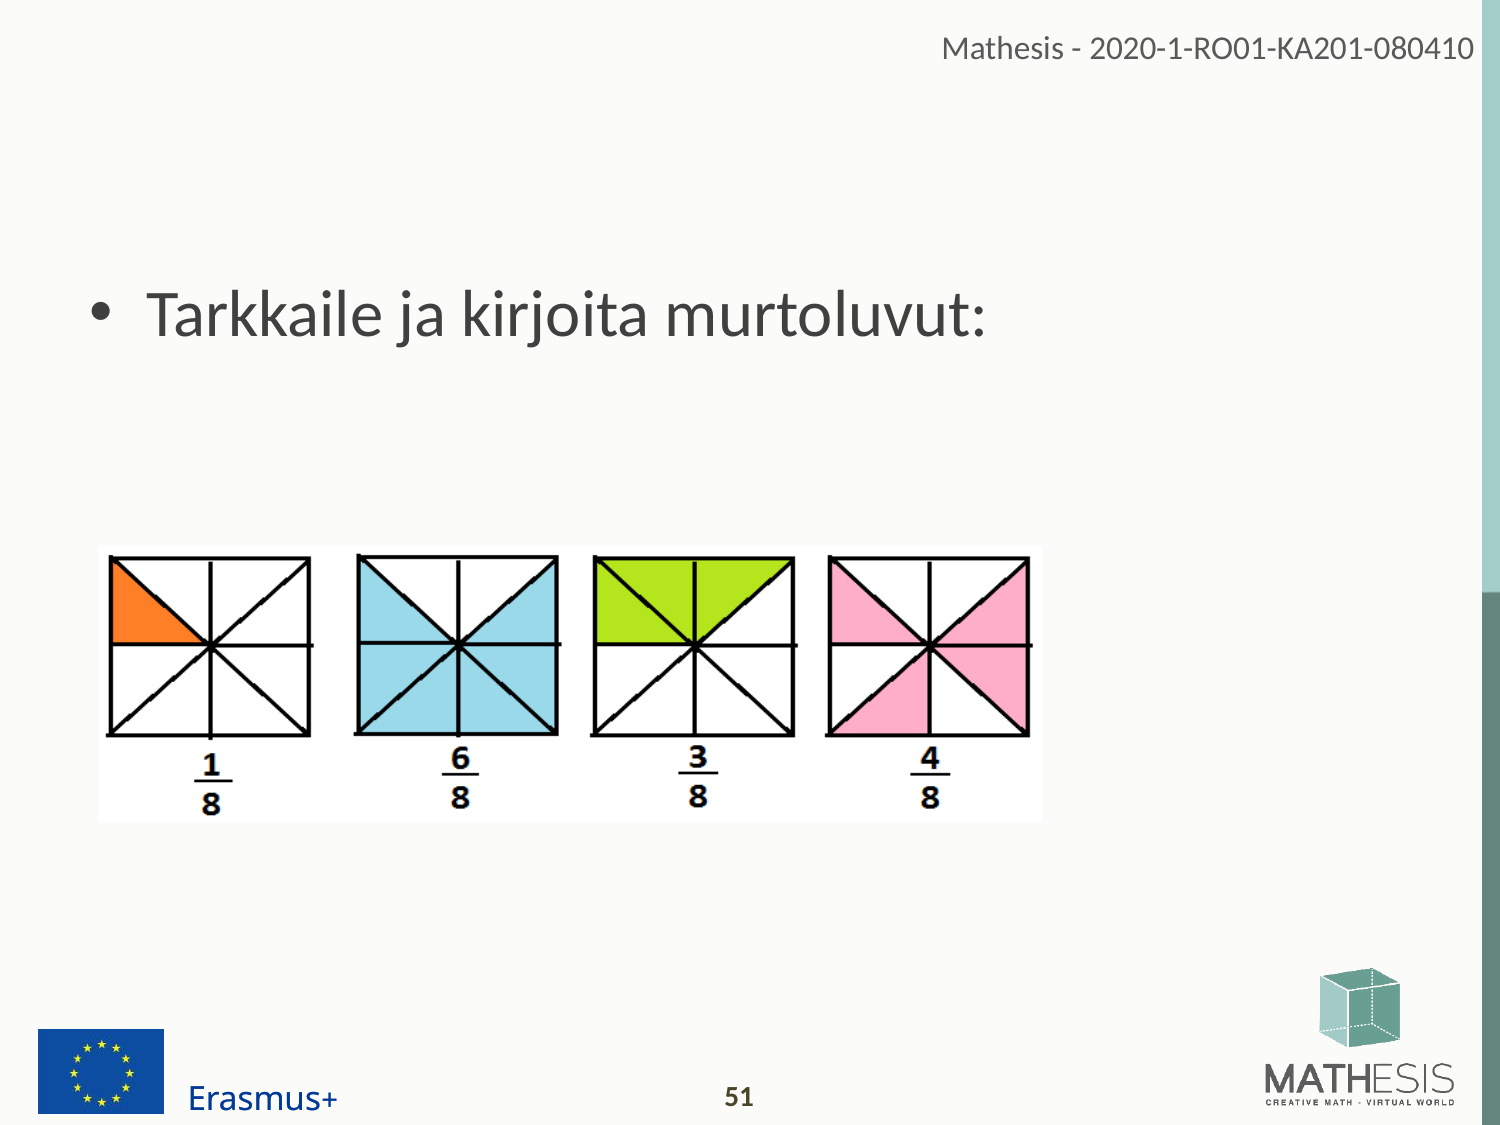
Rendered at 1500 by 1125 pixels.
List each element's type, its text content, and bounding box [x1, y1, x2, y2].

picture [38, 1029, 164, 1114]
list Tarkkaile ja kirjoita murtoluvut: [75, 262, 1425, 1005]
picture [99, 546, 1043, 823]
